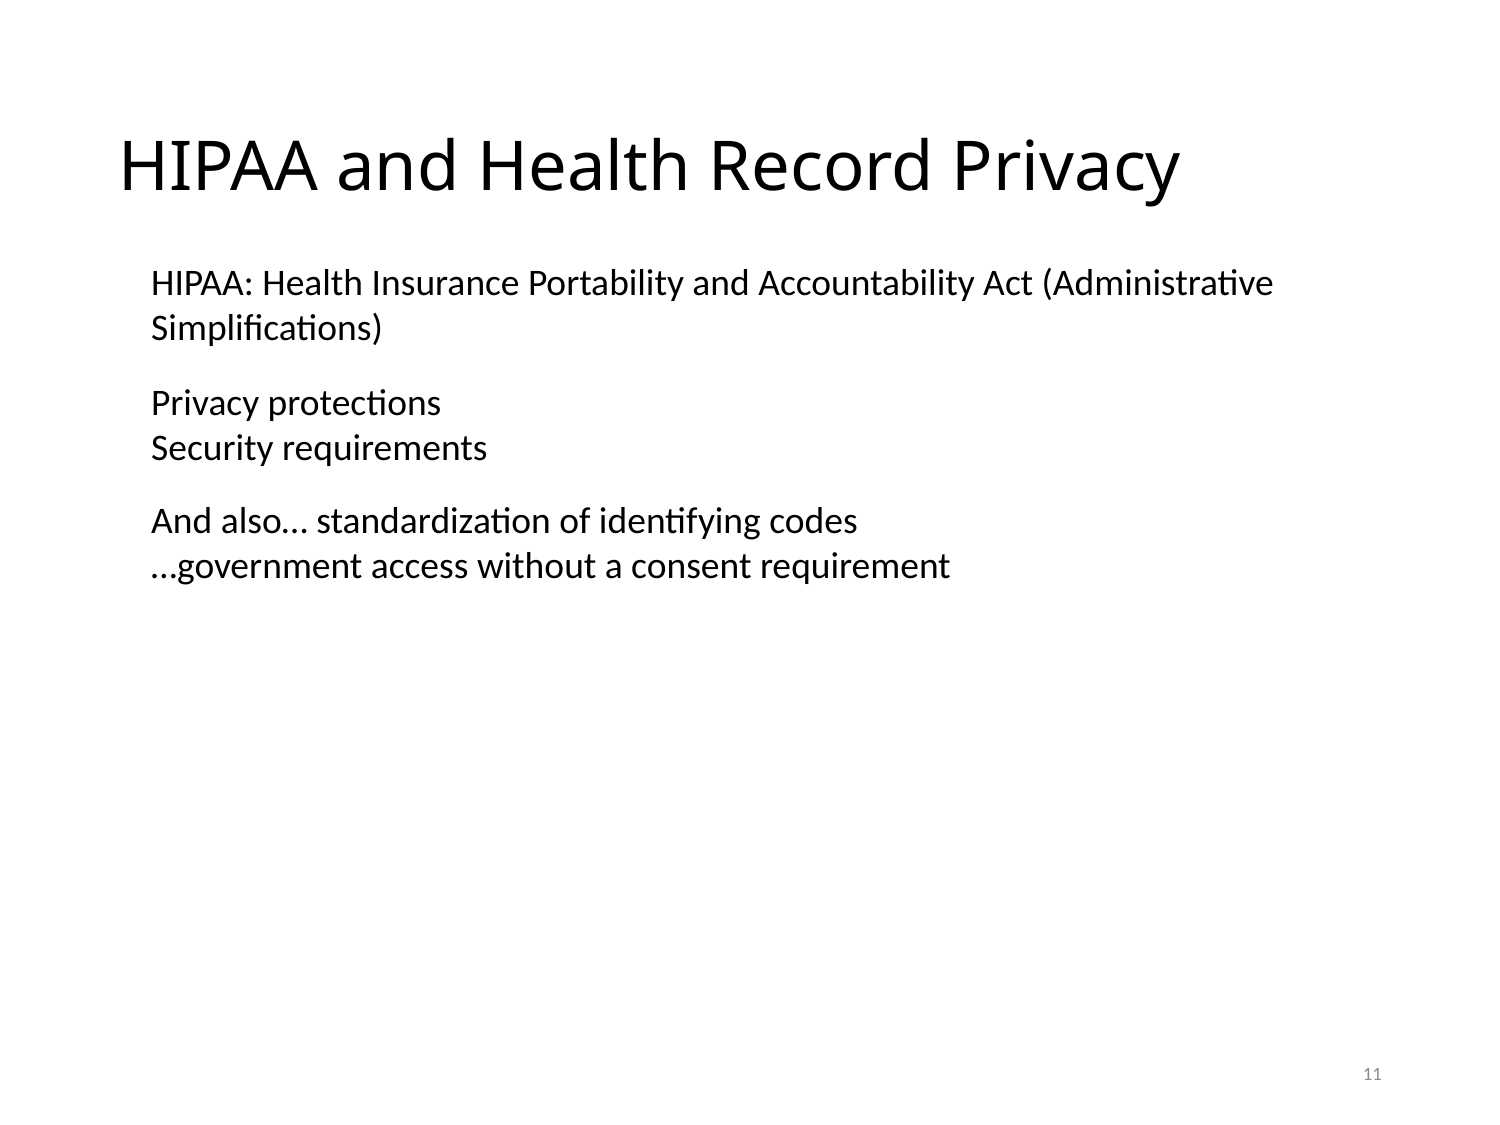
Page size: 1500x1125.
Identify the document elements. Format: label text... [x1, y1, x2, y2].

text_box HIPAA: Health Insurance Portability and Accountability Act (Administrative Simplifications) Privacy protections Security requirements And also… standardization of identifying codes …government access without a consent requirement [132, 248, 1399, 595]
title HIPAA and Health Record Privacy [103, 59, 1397, 278]
slide_number 11 [1059, 1042, 1397, 1103]
